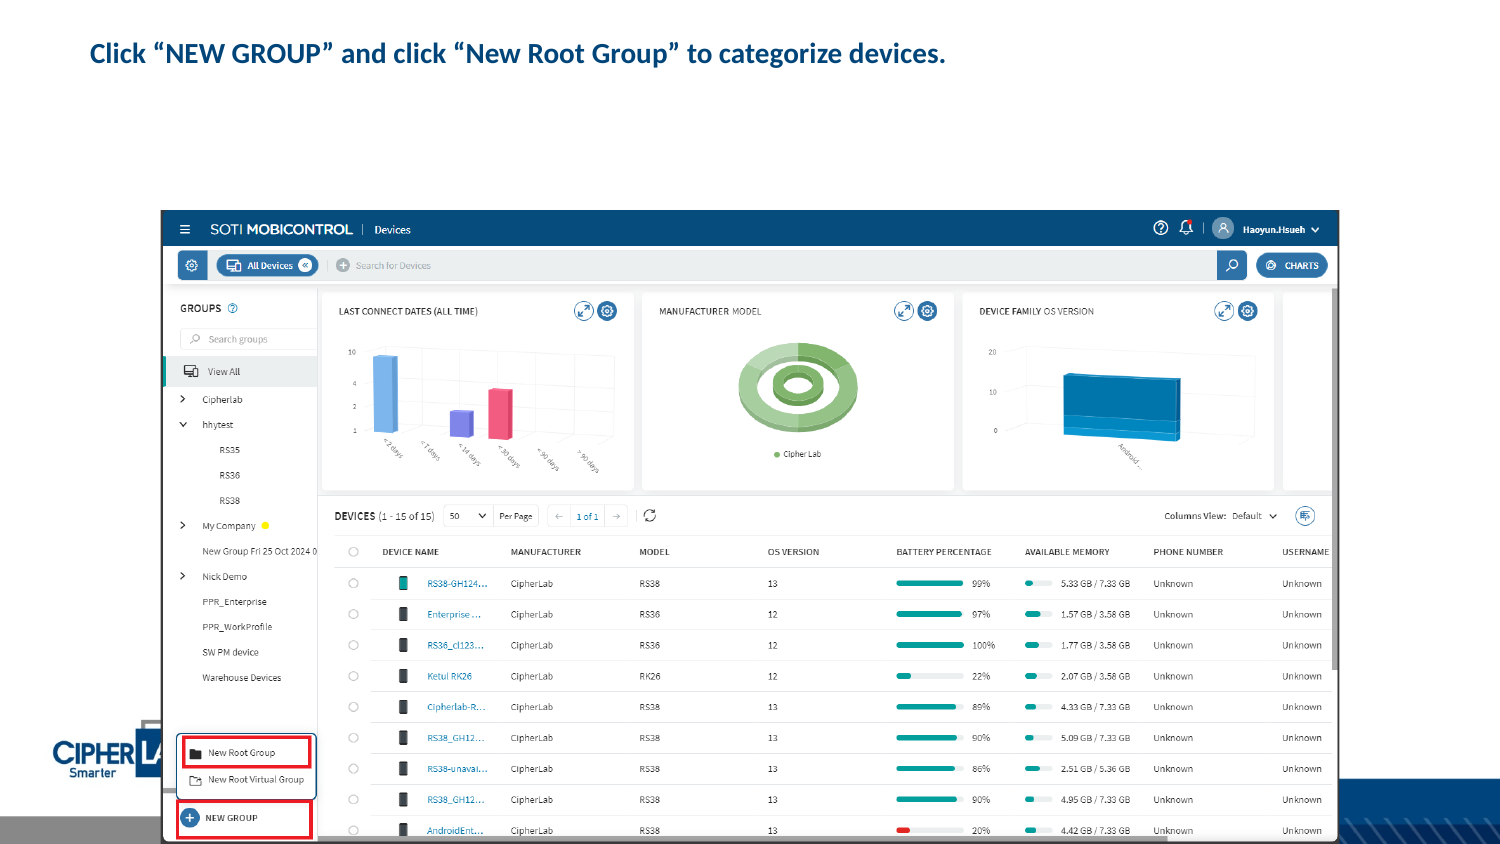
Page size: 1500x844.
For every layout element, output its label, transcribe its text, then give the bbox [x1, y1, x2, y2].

title Click “NEW GROUP” and click “New Root Group” to categorize devices. [75, 33, 1447, 175]
picture [0, 0, 1500, 844]
